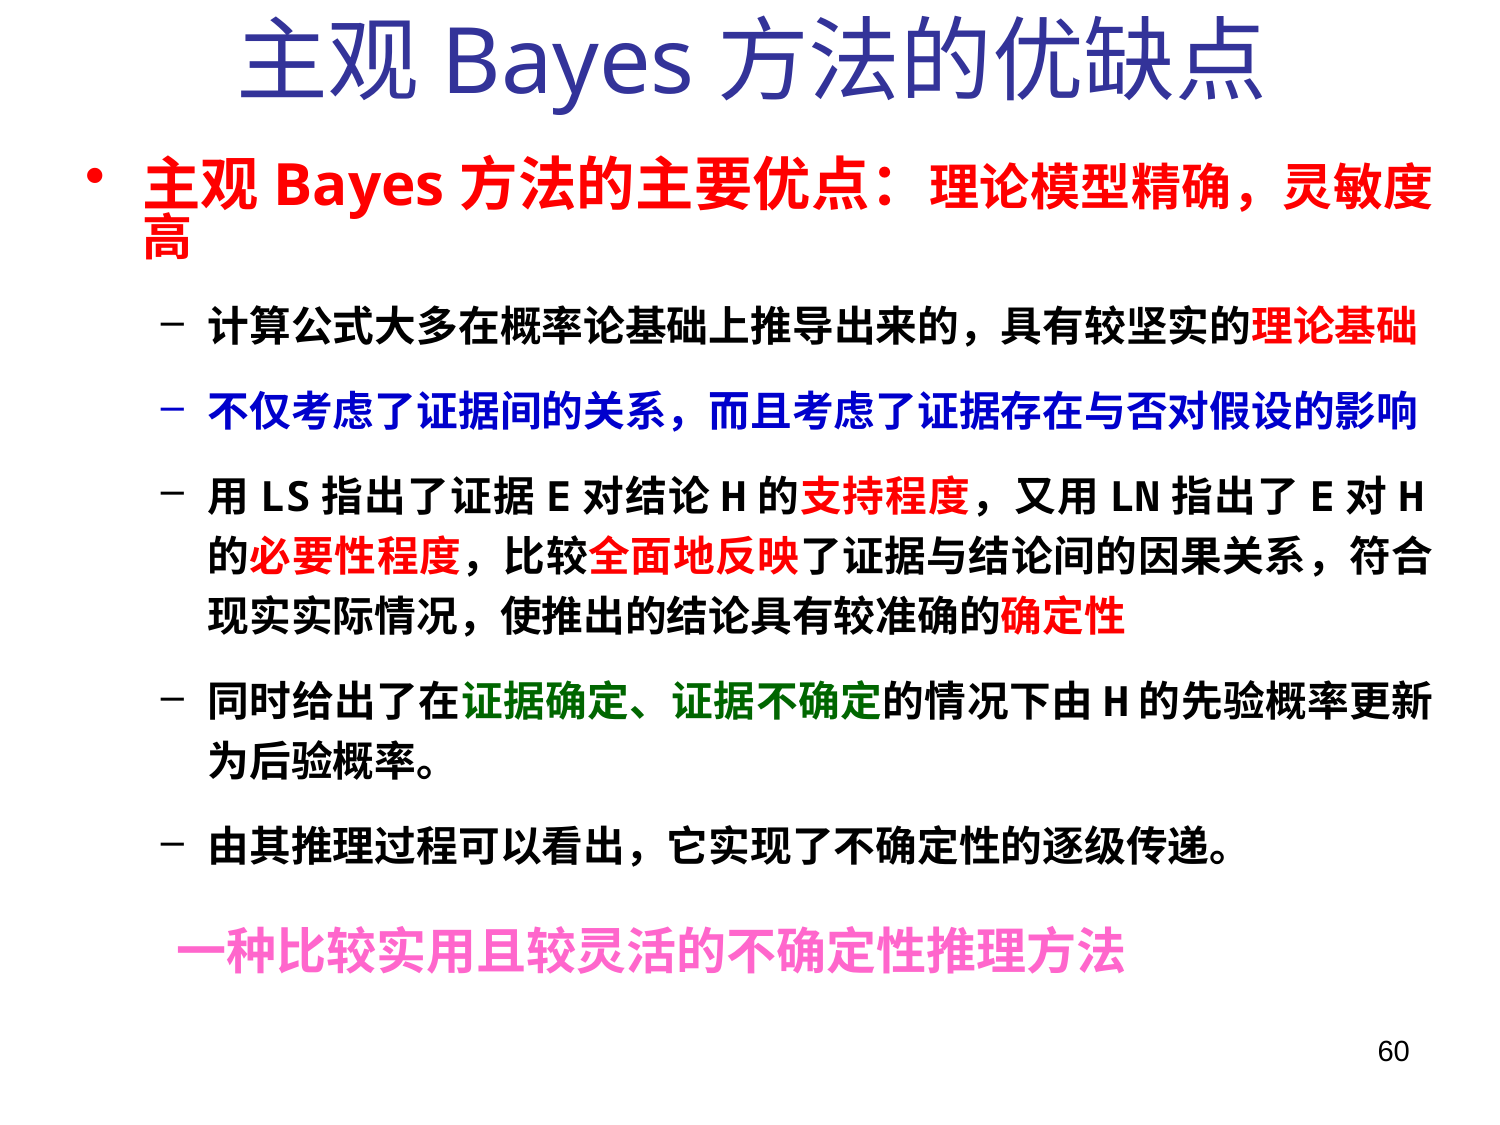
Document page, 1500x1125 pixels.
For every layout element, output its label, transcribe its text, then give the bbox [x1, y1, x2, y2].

title 主观Bayes方法的优缺点 [76, 0, 1427, 114]
list 主观Bayes方法的主要优点：理论模型精确，灵敏度高 计算公式大多在概率论基础上推导出来的，具有较坚实的理论基础 不仅考虑了证据间的关系，而且考虑了证据存在与否对假设的影响 用LS指出了证据E对结论H的支持程度，又用LN指出了E对H的必要性程度，比较全面地反映了证据与结论间的因果关系，符合现实实际情况，使推出的结论具有较准确的确定性 同时给出了在证据确定、证据不确定的情况下由H的先验概率更新为后验概率。 由其推理过程可以看出，它实现了不确定性的逐级传递。 一种比较实用且较灵活的不确定性推理方法 [70, 153, 1449, 1125]
